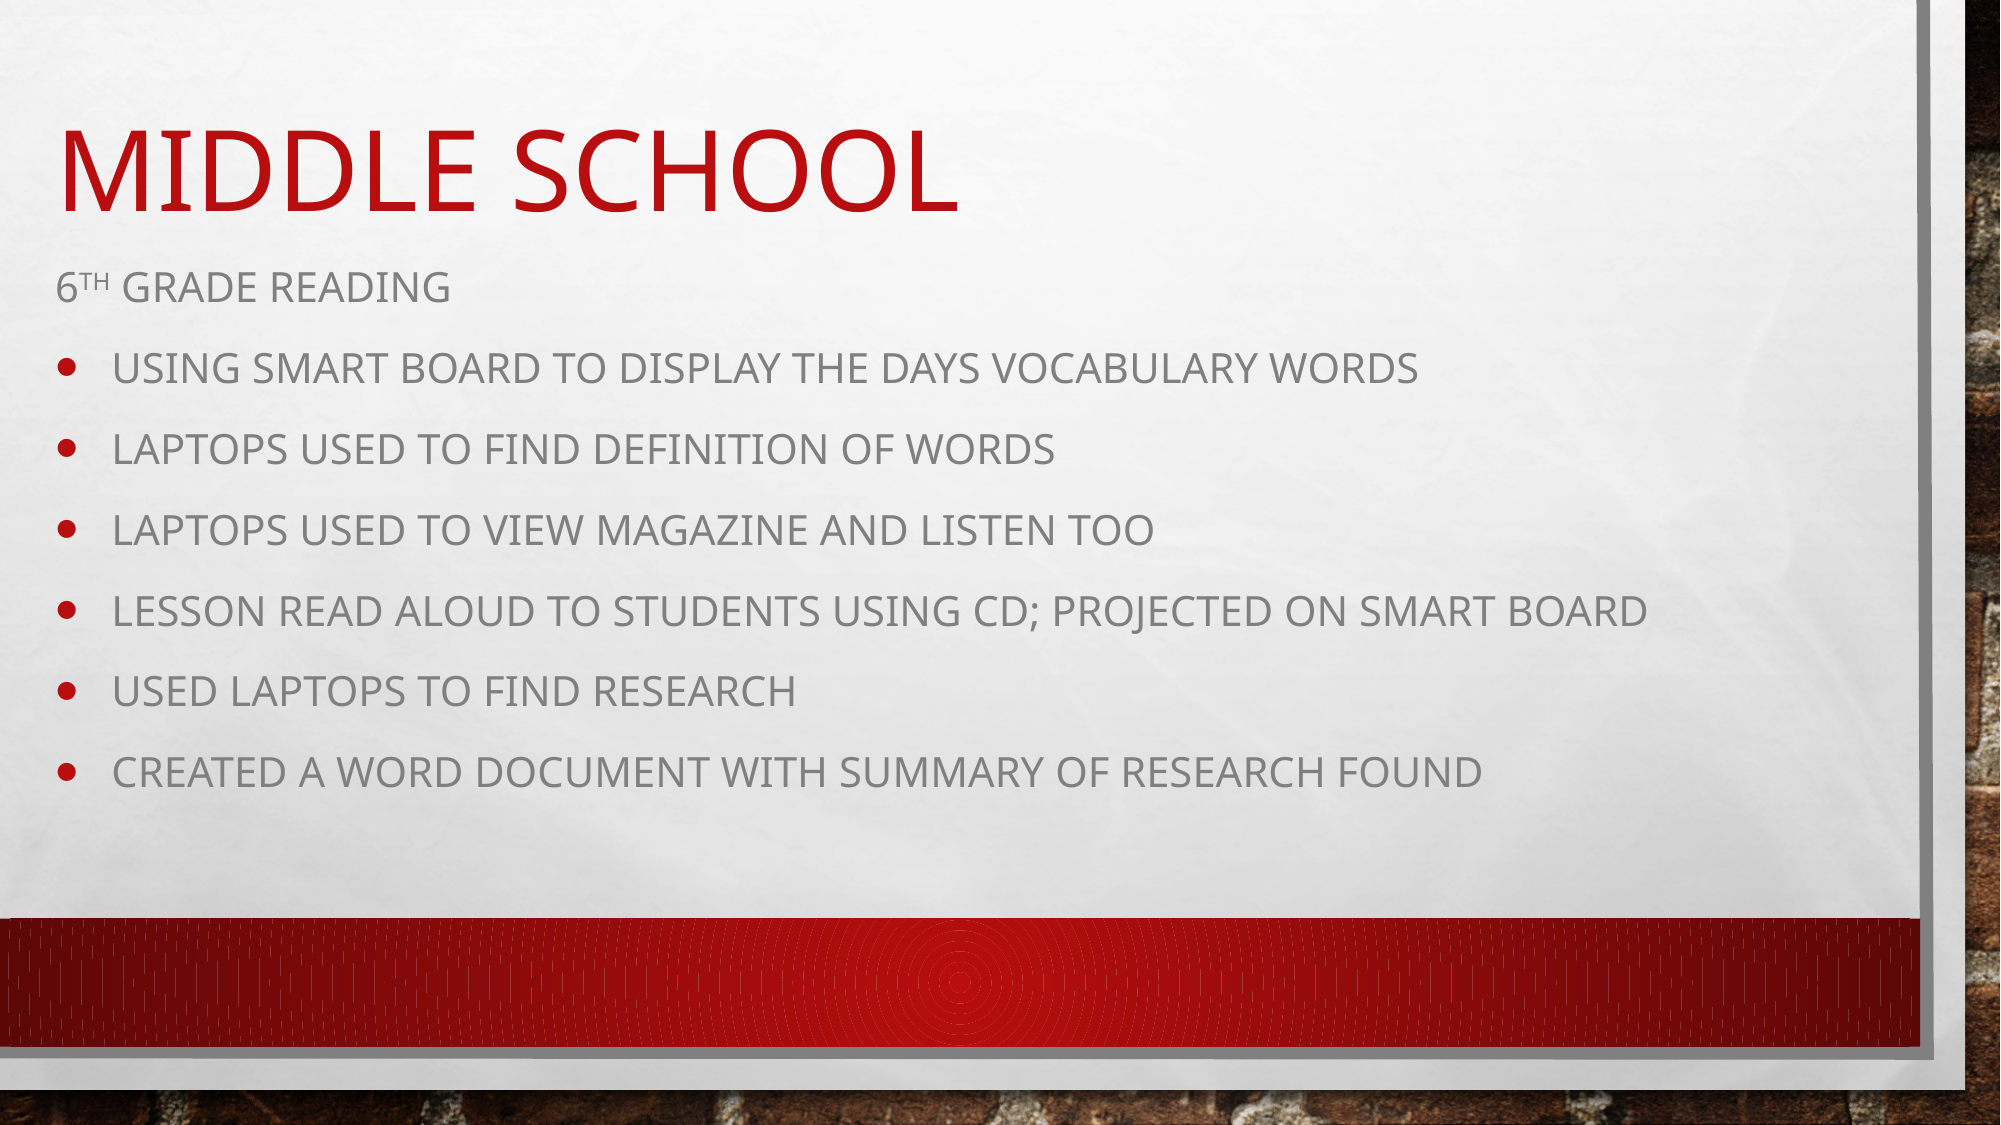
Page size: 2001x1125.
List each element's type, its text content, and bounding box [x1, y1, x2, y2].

list 6th Grade Reading Using Smart board to display the days vocabulary words Laptops used to find definition of words Laptops used to view magazine and listen too Lesson read aloud to students using cd; projected on smart board Used laptops to find research Created a word document with summary of research found [40, 243, 1818, 883]
title Middle SChool [40, 21, 1427, 243]
picture [0, 0, 2000, 1125]
